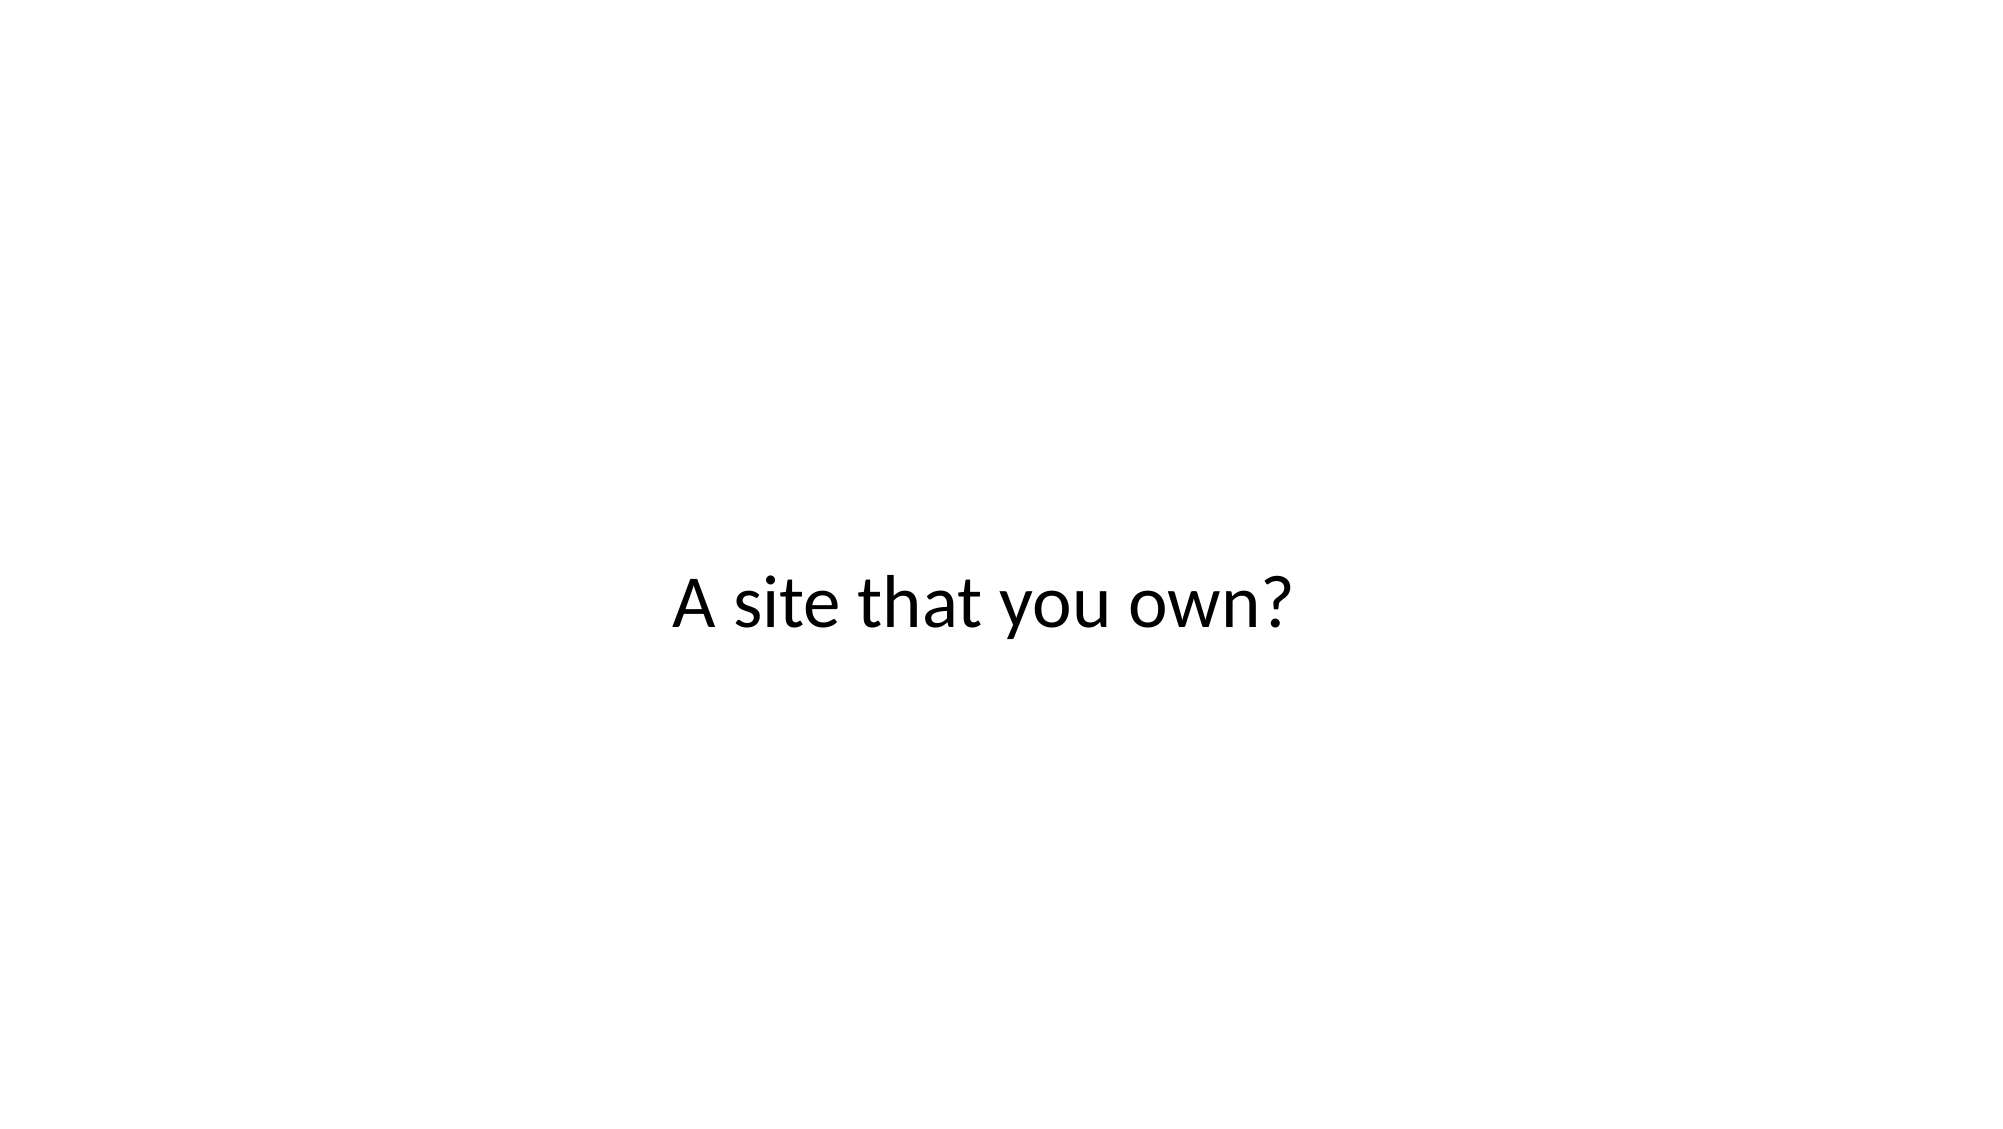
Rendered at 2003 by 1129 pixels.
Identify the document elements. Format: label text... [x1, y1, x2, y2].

title A site that you own? [150, 350, 1853, 844]
